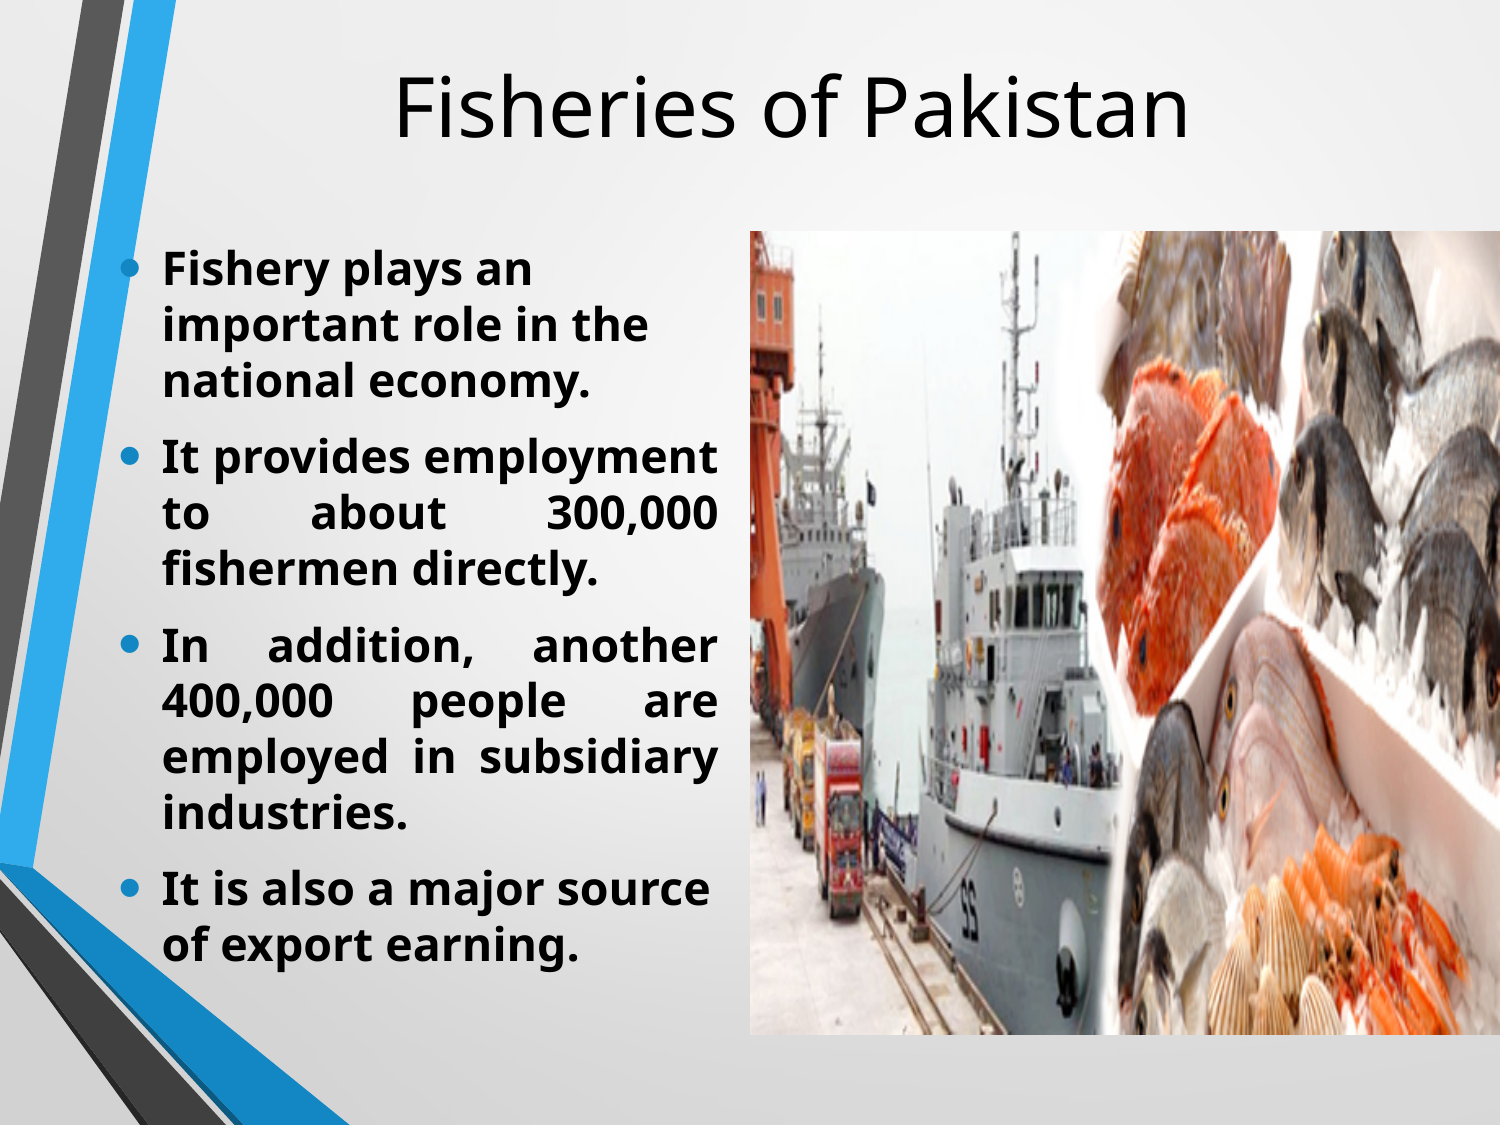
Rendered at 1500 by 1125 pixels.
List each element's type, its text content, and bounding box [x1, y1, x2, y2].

list Fishery plays an important role in the national economy. It provides employment to about 300,000 fishermen directly. In addition, another 400,000 people are employed in subsidiary industries. It is also a major source of export earning. [103, 231, 734, 1035]
title Fisheries of Pakistan [161, 0, 1425, 209]
picture [749, 231, 1500, 1036]
